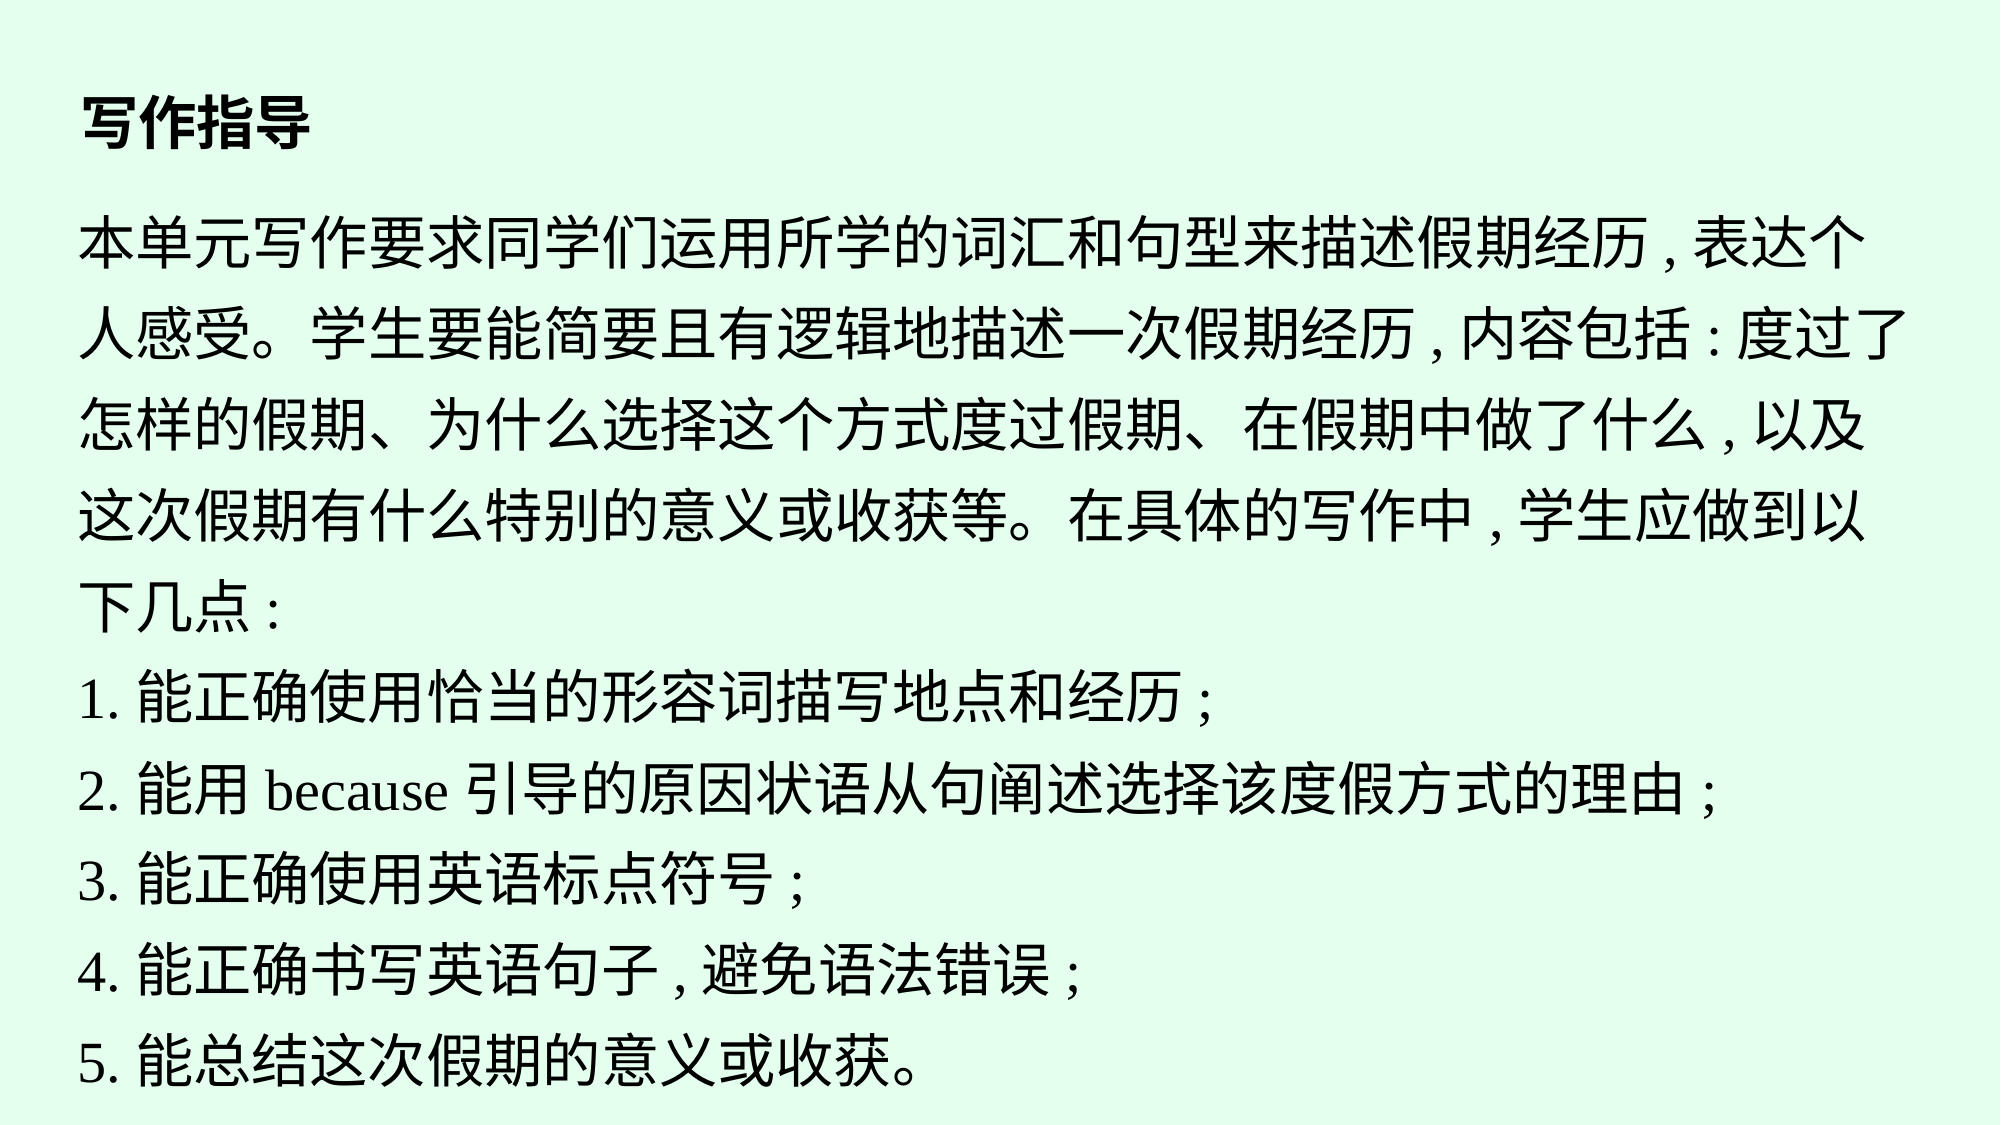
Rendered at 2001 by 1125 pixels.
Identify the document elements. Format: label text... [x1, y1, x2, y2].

text_box 写作指导 [65, 57, 342, 164]
text_box 本单元写作要求同学们运用所学的词汇和句型来描述假期经历,表达个人感受。学生要能简要且有逻辑地描述一次假期经历,内容包括:度过了怎样的假期、为什么选择这个方式度过假期、在假期中做了什么,以及这次假期有什么特别的意义或收获等。在具体的写作中,学生应做到以下几点: 1.能正确使用恰当的形容词描写地点和经历; 2.能用because引导的原因状语从句阐述选择该度假方式的理由; 3.能正确使用英语标点符号; 4.能正确书写英语句子,避免语法错误; 5.能总结这次假期的意义或收获。 [62, 177, 1938, 1102]
